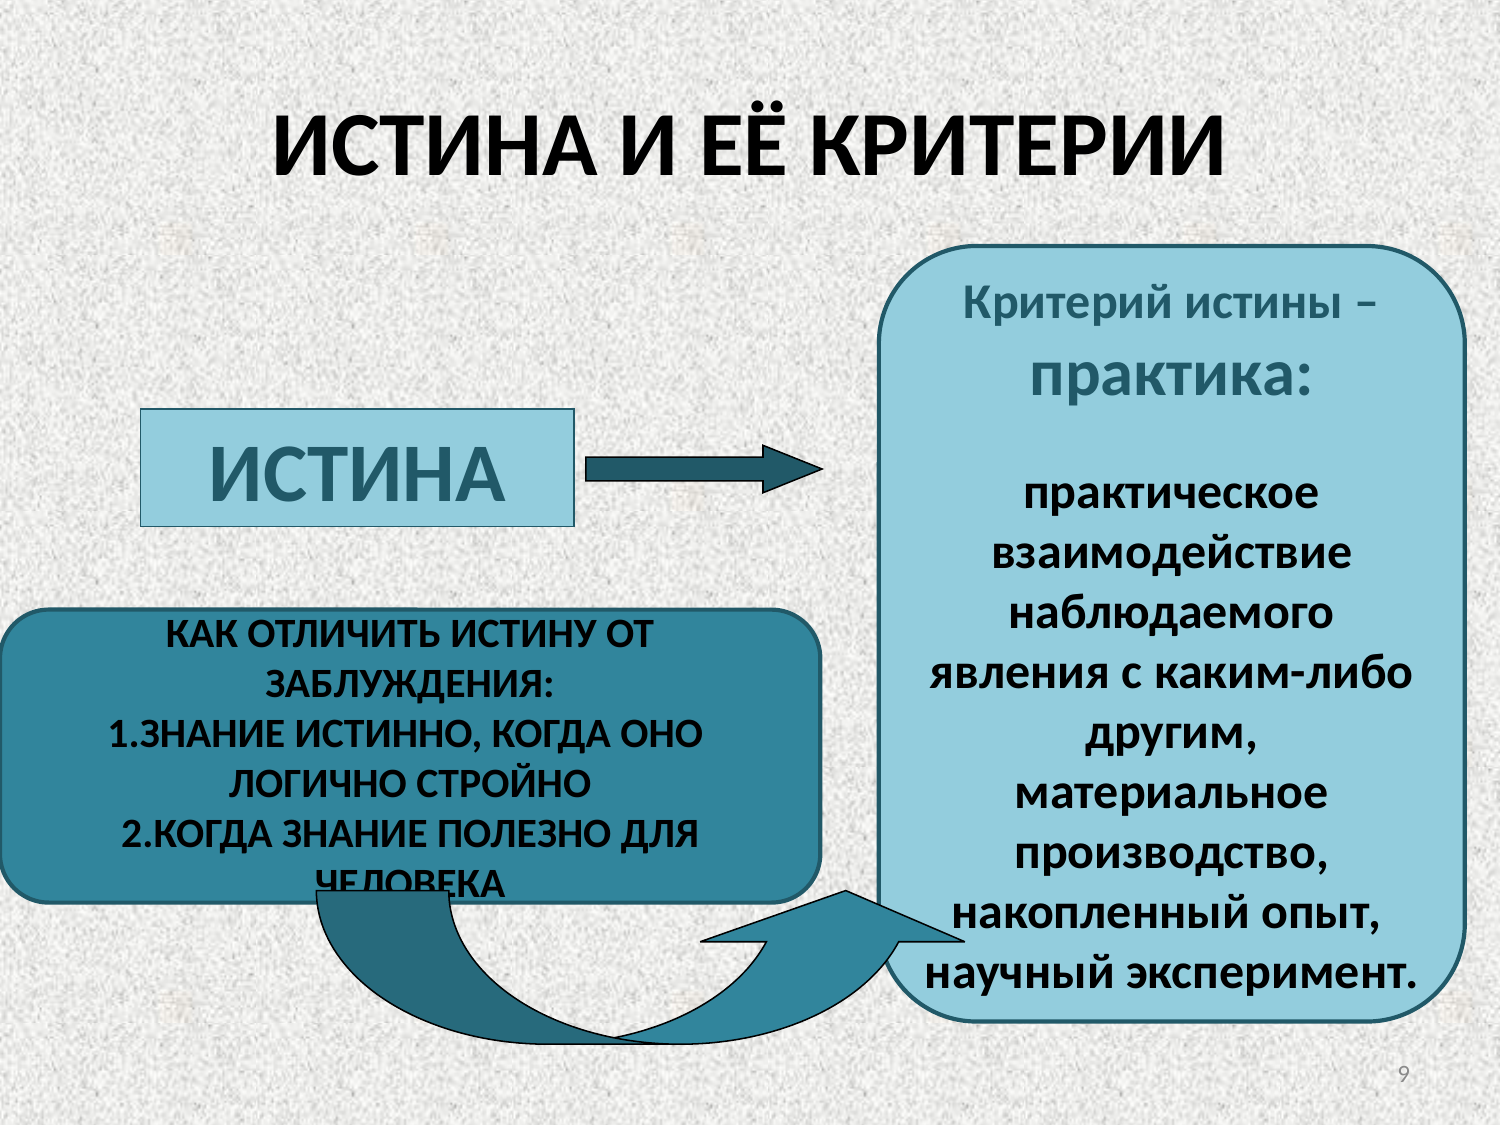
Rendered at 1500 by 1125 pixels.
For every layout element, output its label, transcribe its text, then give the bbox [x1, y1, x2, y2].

text_box Критерий истины – практика: практическое взаимодействие наблюдаемого явления с каким-либо другим, материальное производство, накопленный опыт, научный эксперимент. [878, 245, 1465, 1022]
text_box КАК ОТЛИЧИТЬ ИСТИНУ ОТ ЗАБЛУЖДЕНИЯ: 1.ЗНАНИЕ ИСТИННО, КОГДА ОНО ЛОГИЧНО СТРОЙНО 2.КОГДА ЗНАНИЕ ПОЛЕЗНО ДЛЯ ЧЕЛОВЕКА [0, 609, 821, 903]
text_box ИСТИНА [140, 408, 575, 527]
picture [0, 0, 1500, 1125]
text_box [316, 890, 965, 1045]
title ИСТИНА И ЕЁ КРИТЕРИИ [75, 45, 1425, 233]
slide_number 9 [1074, 1042, 1425, 1103]
text_box [585, 445, 823, 493]
